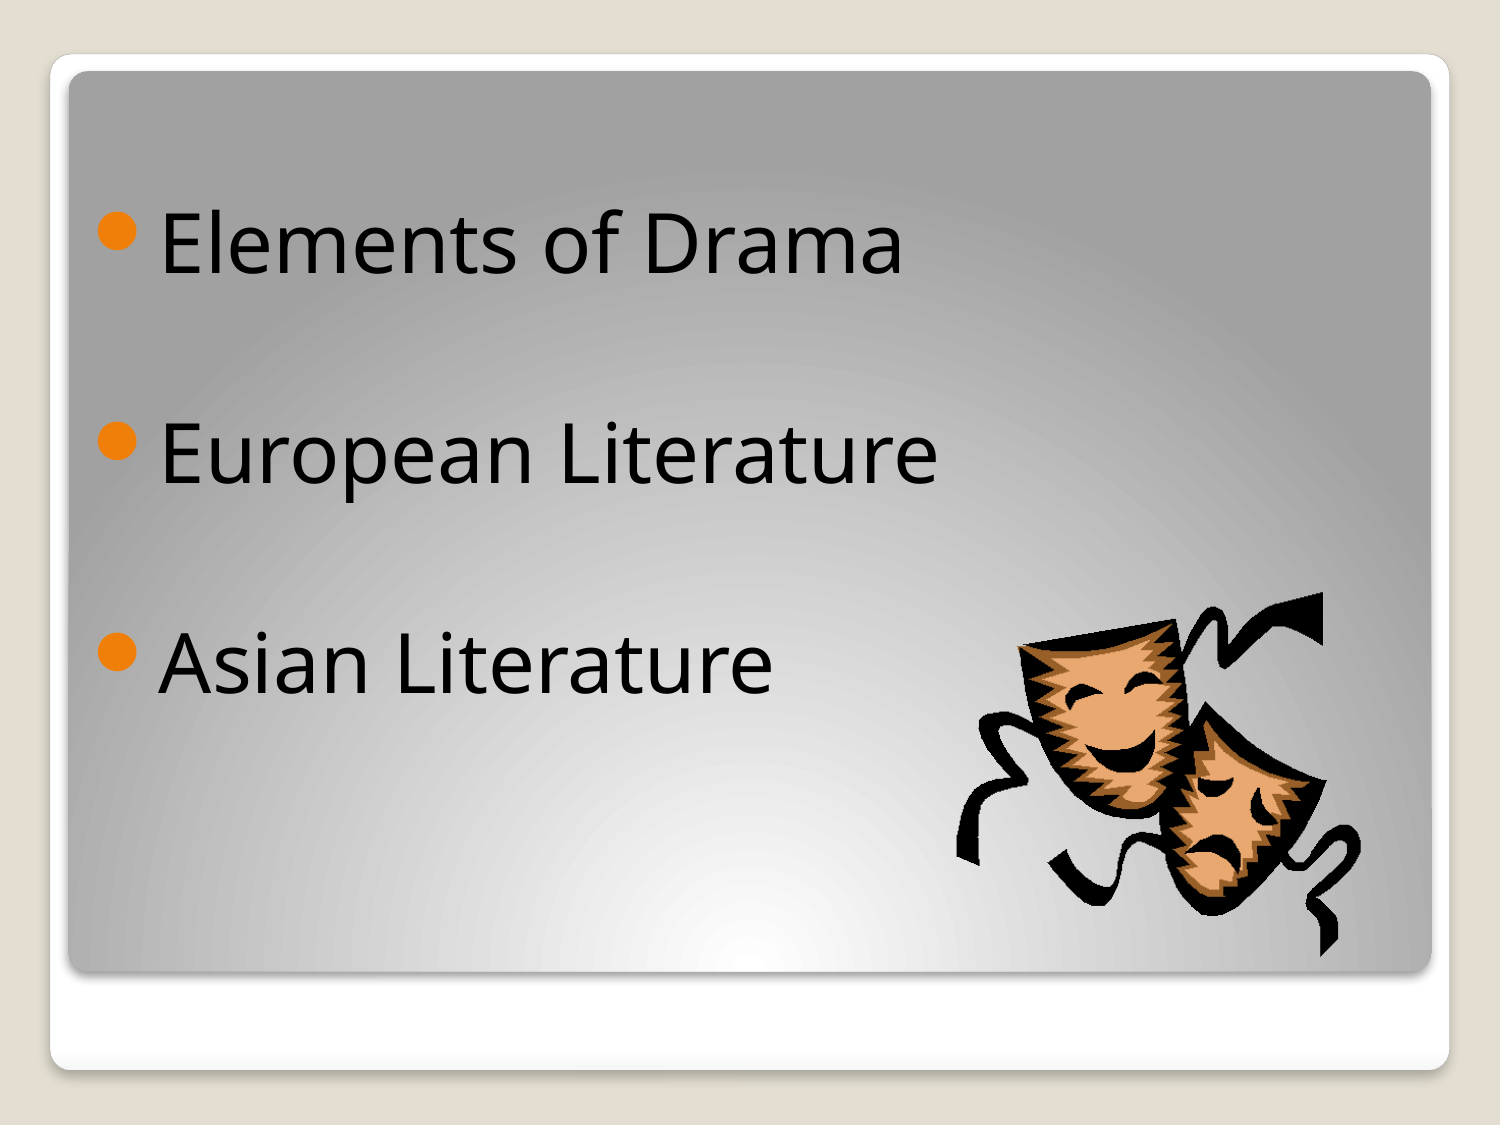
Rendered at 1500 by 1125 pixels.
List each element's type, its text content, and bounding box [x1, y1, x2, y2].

list Elements of Drama European Literature Asian Literature [62, 174, 1413, 918]
picture [937, 587, 1369, 962]
